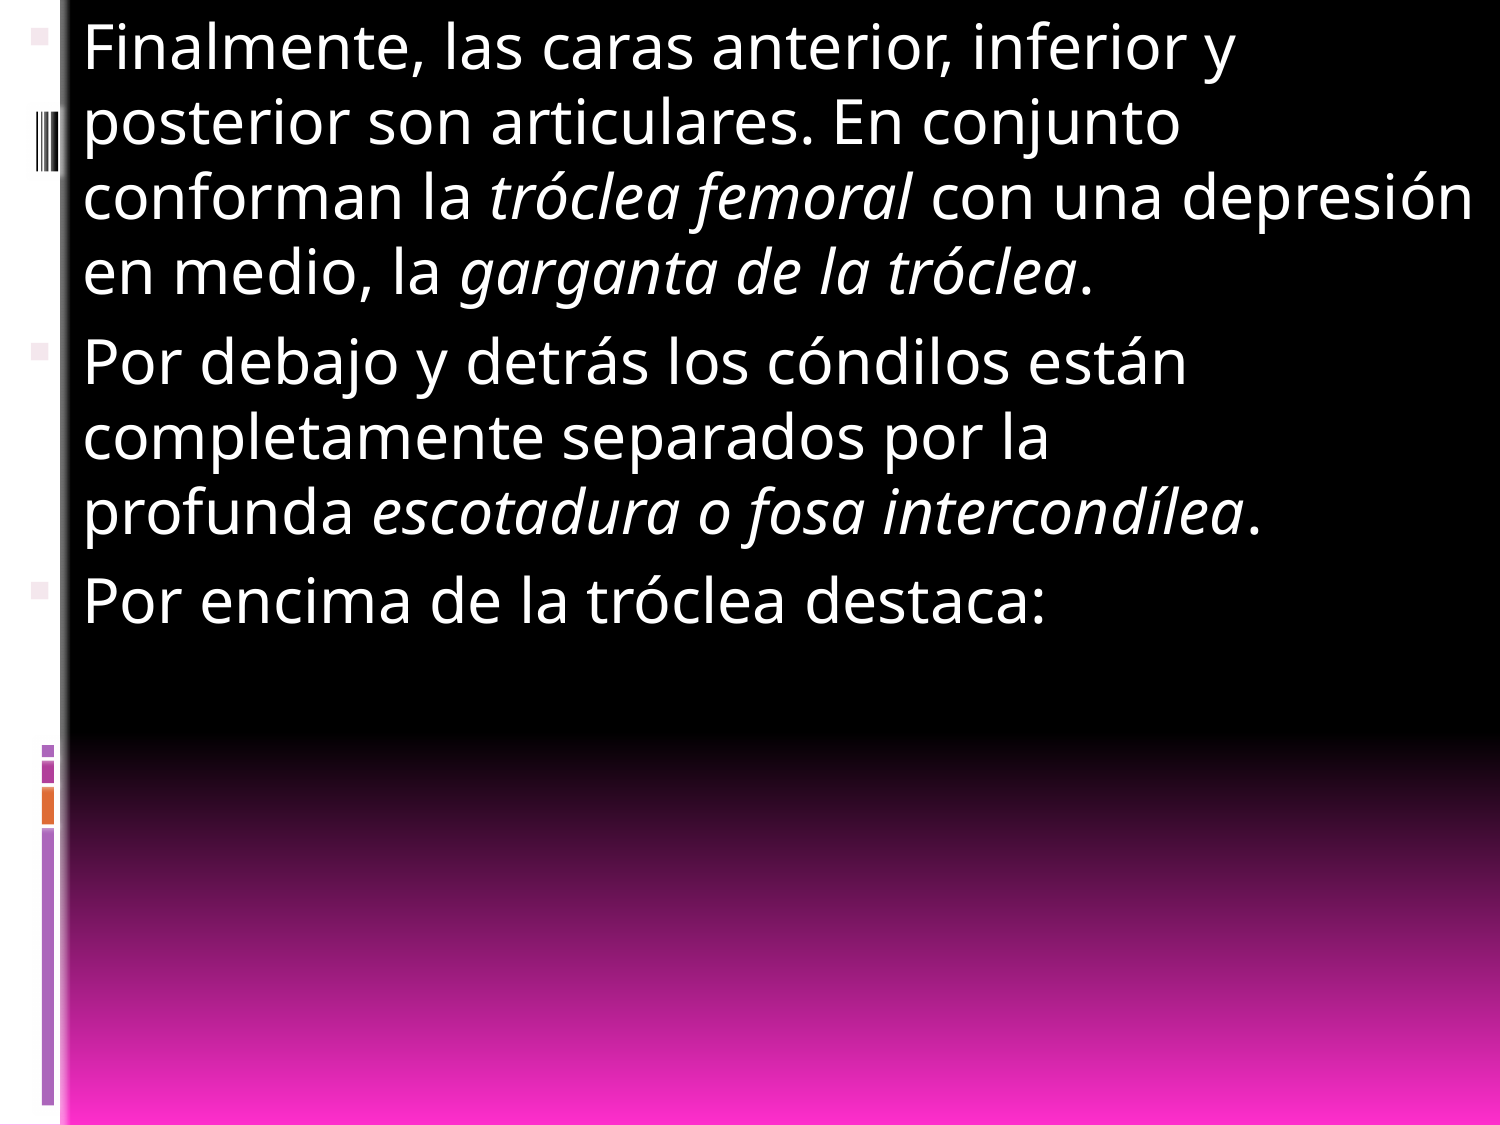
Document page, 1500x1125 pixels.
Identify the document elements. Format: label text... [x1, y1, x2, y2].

list Finalmente, las caras anterior, inferior y posterior son articulares. En conjunto conforman la tróclea femoral con una depresión en medio, la garganta de la tróclea. Por debajo y detrás los cóndilos están completamente separados por la profunda escotadura o fosa intercondílea. Por encima de la tróclea destaca: [0, 0, 1500, 1125]
